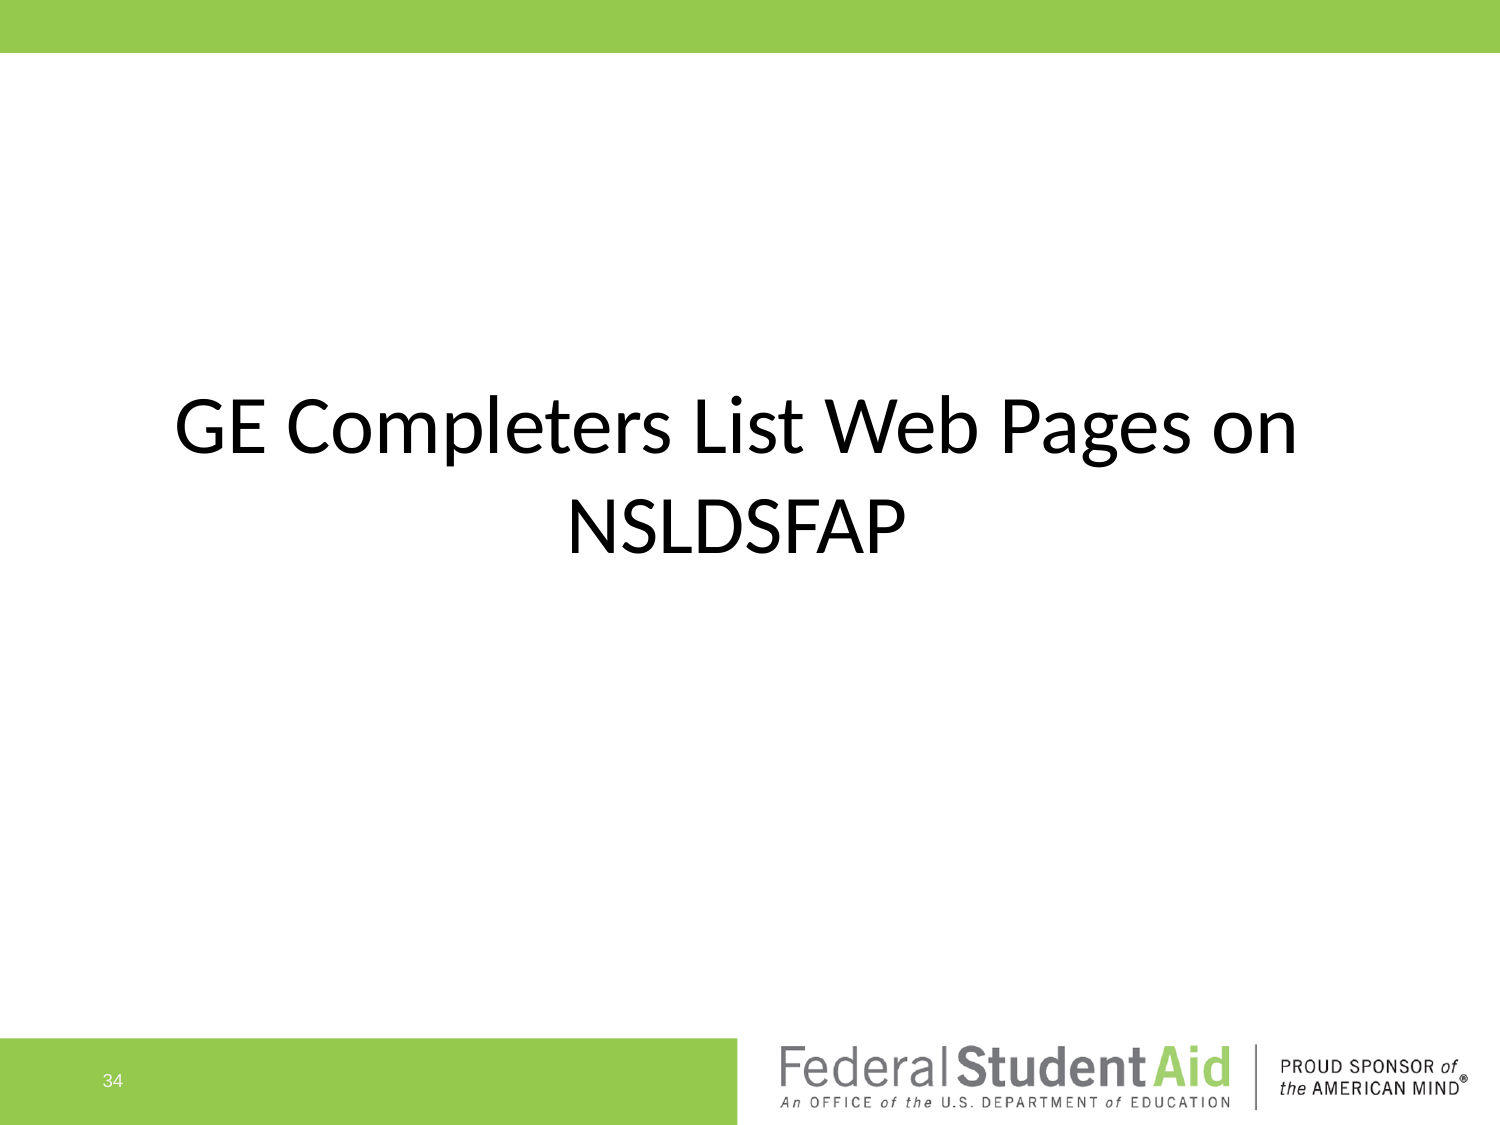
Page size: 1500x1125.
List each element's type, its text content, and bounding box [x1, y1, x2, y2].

title GE Completers List Web Pages on NSLDSFAP [62, 362, 1413, 484]
slide_number 34 [87, 1050, 438, 1110]
picture [761, 1020, 1488, 1125]
